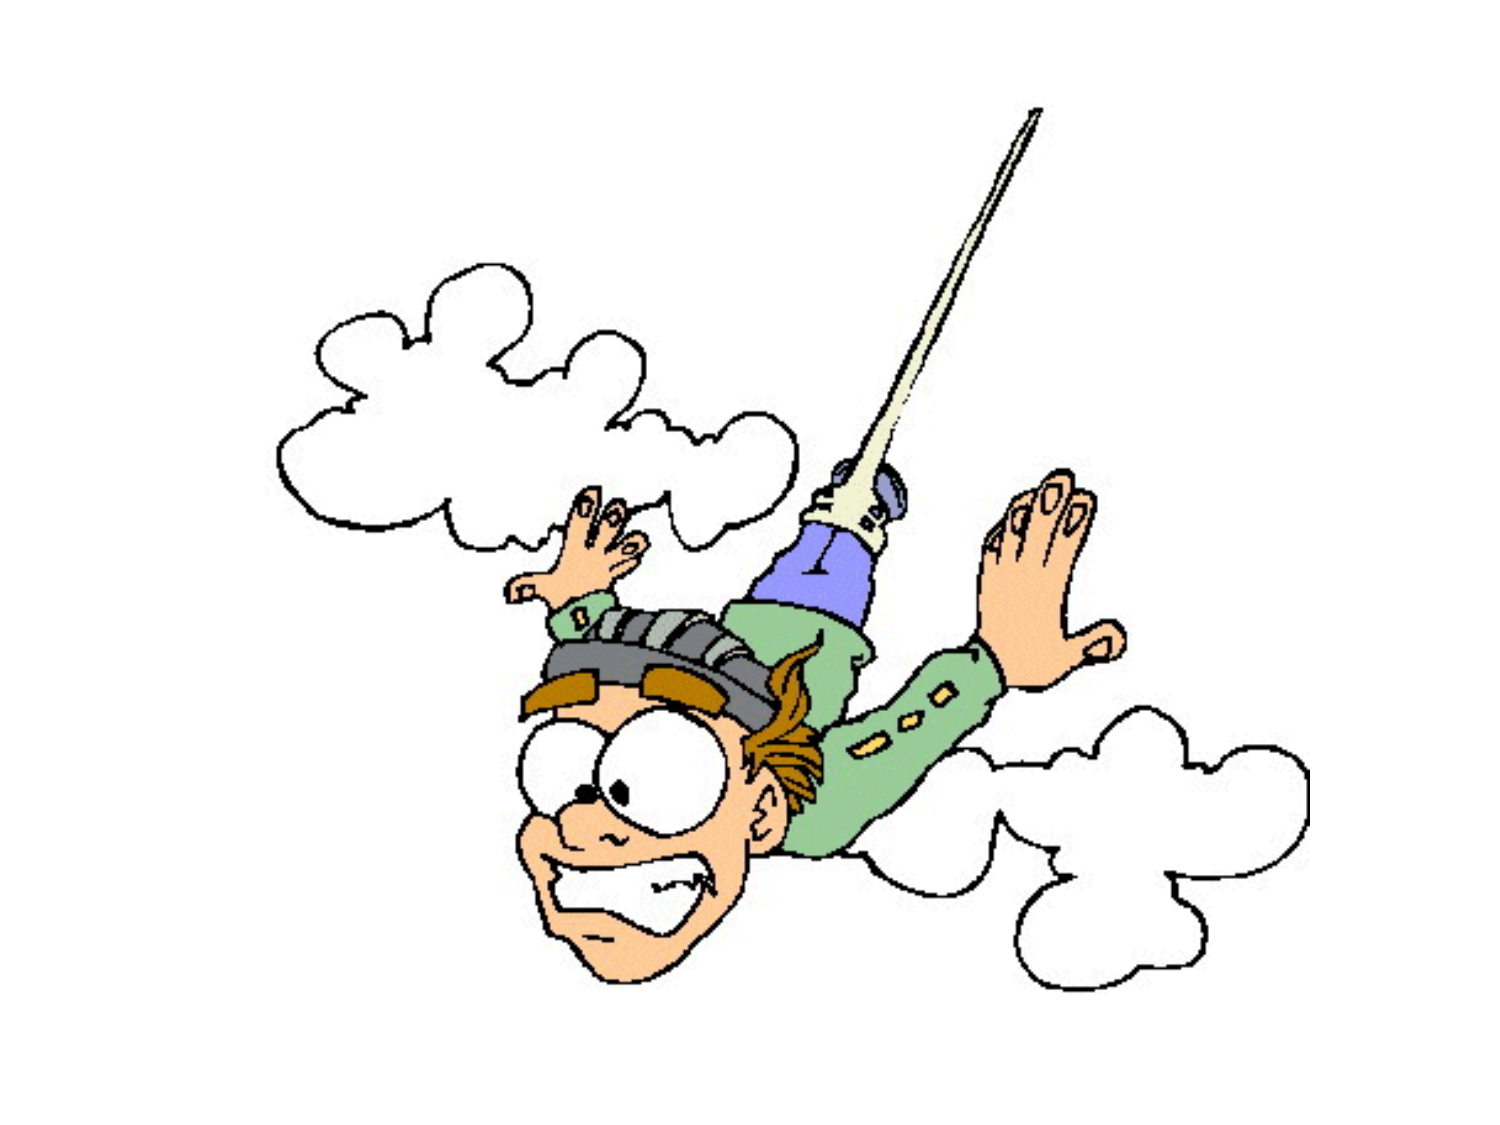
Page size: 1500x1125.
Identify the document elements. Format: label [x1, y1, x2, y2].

picture [265, 101, 1311, 995]
